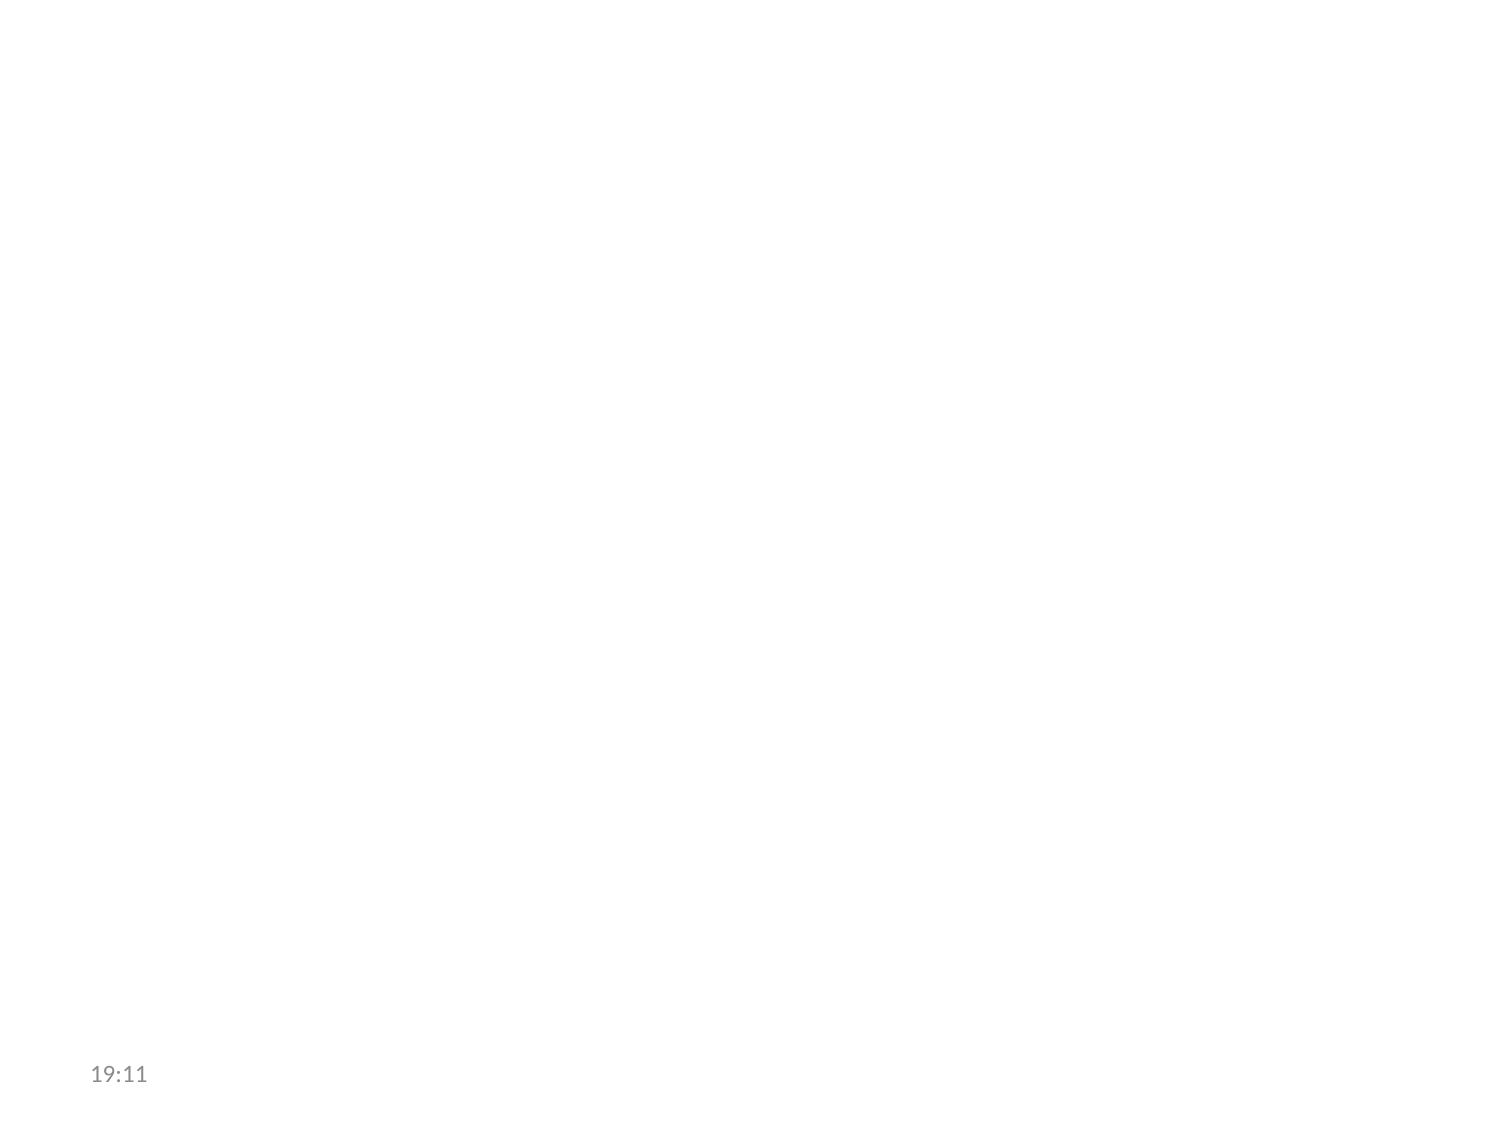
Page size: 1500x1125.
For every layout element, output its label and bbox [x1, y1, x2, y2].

slide_number [75, 1042, 425, 1103]
